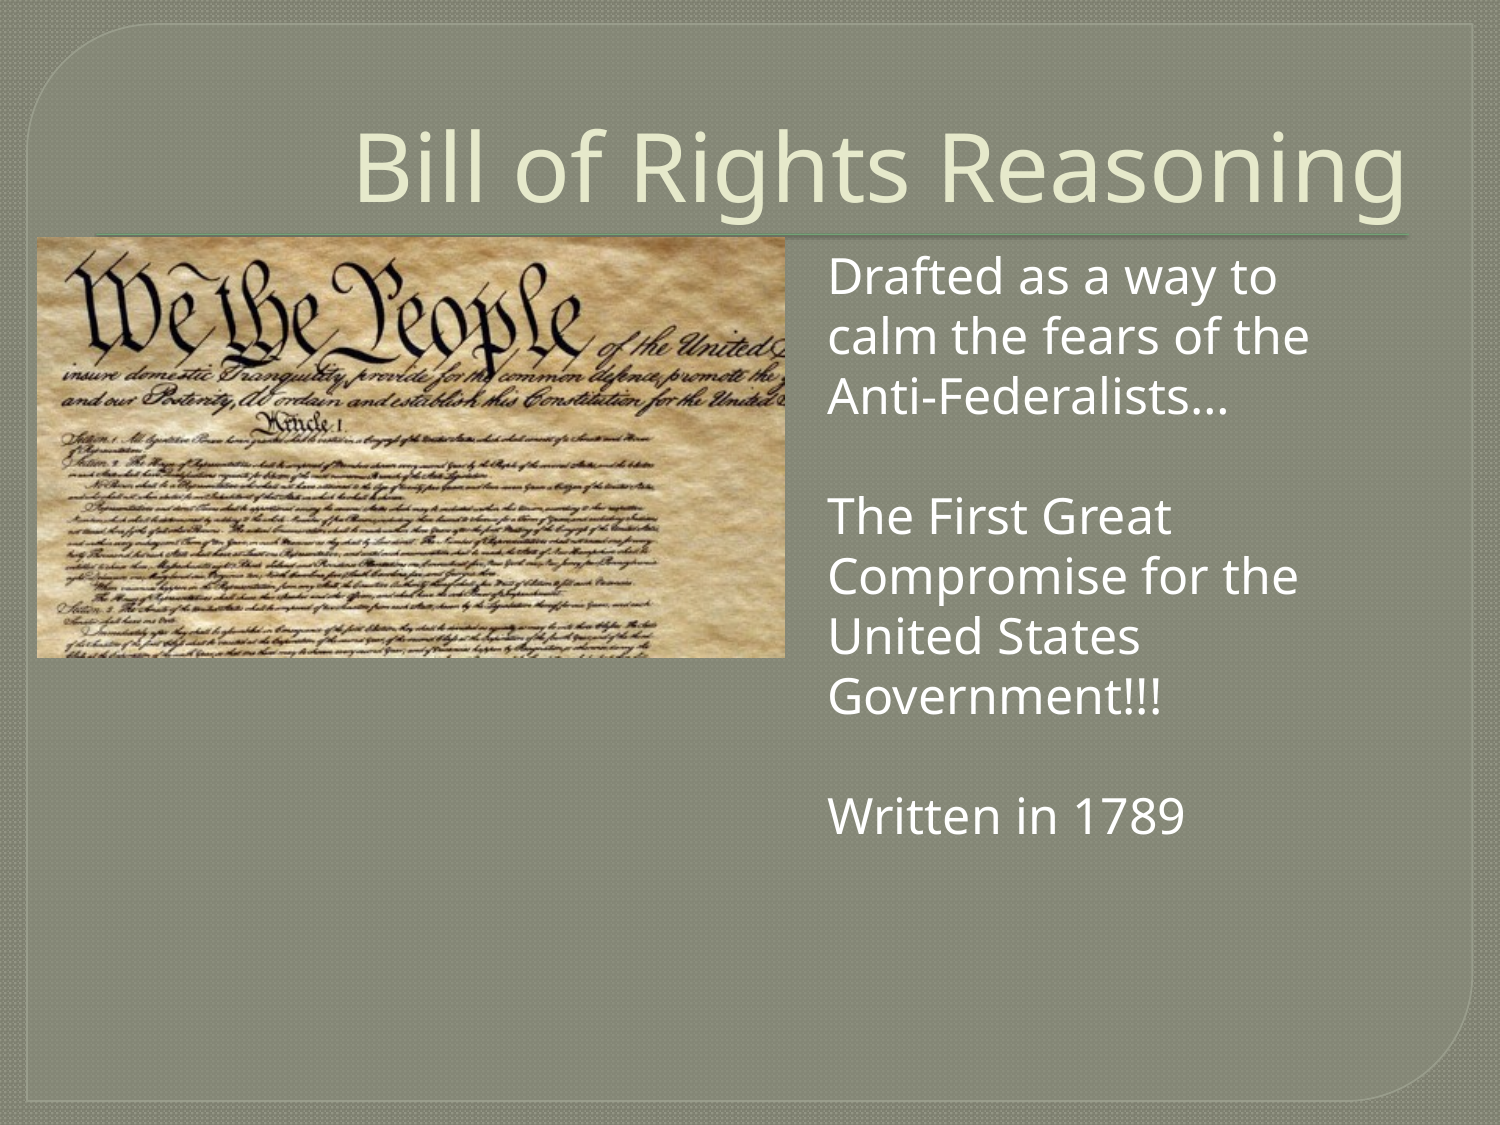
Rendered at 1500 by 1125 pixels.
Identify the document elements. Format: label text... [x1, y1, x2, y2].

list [37, 237, 785, 659]
title Bill of Rights Reasoning [75, 41, 1425, 230]
text_box Drafted as a way to calm the fears of the Anti-Federalists… The First Great Compromise for the United States Government!!! Written in 1789 [812, 237, 1375, 853]
